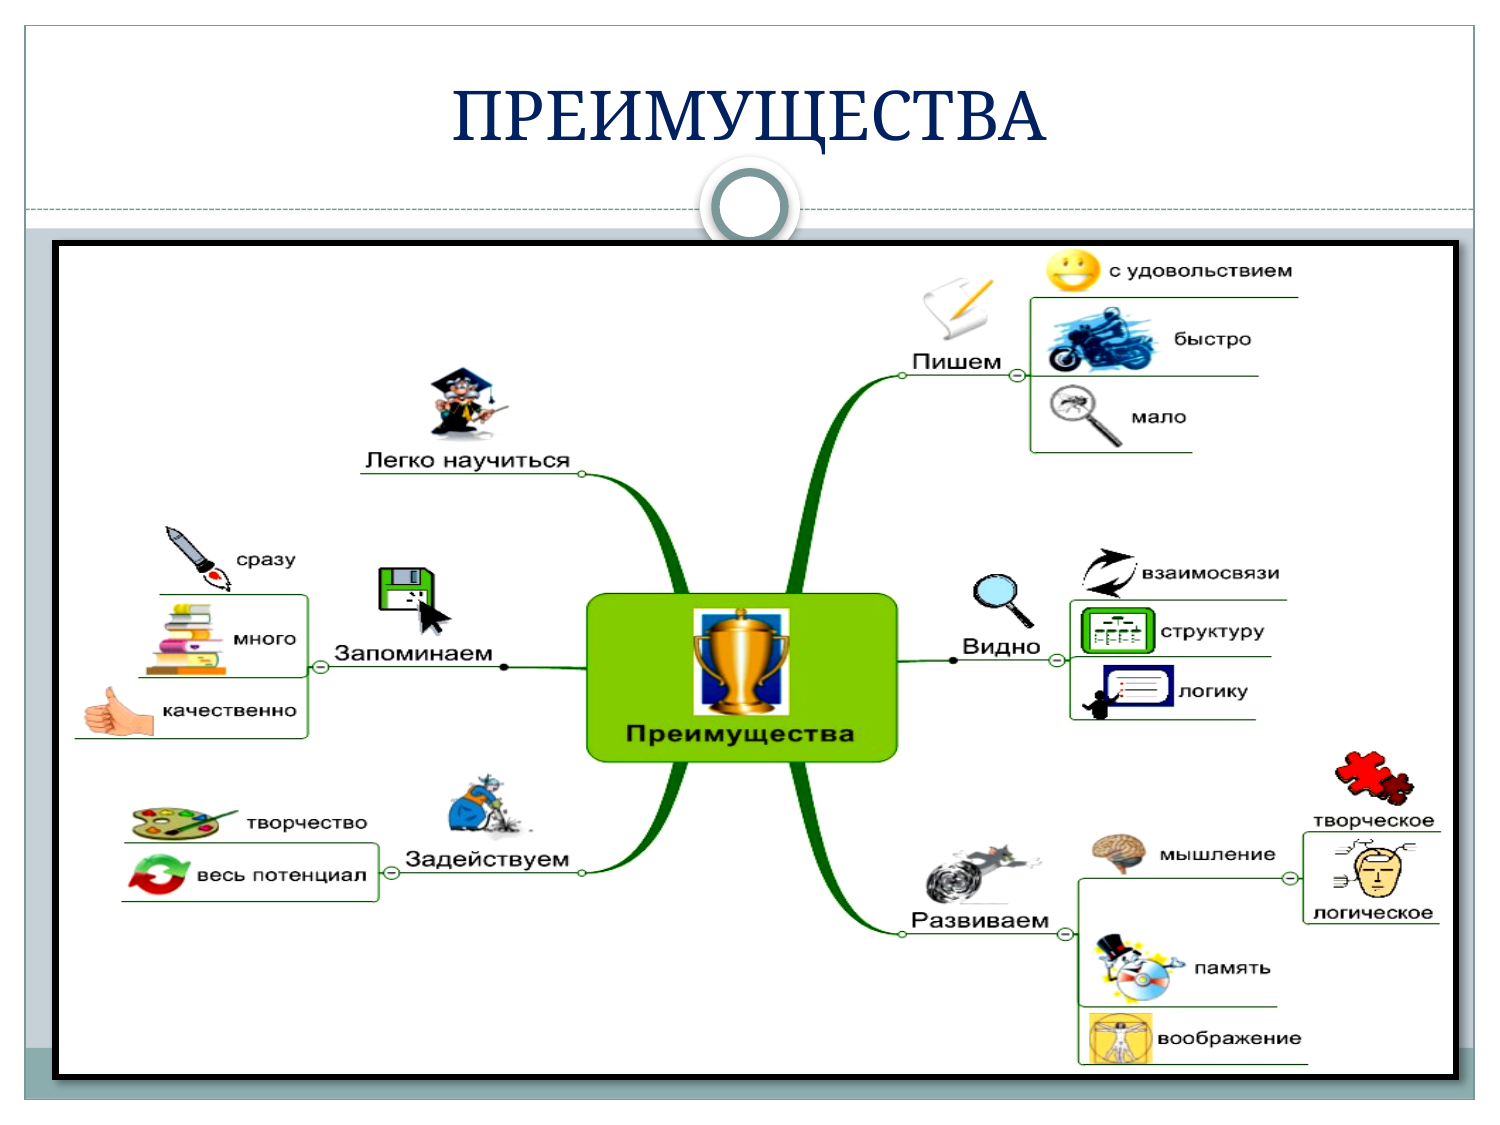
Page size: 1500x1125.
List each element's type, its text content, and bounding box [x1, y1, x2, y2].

title ПРЕИМУЩЕСТВА [49, 37, 1450, 162]
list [58, 245, 1454, 1074]
